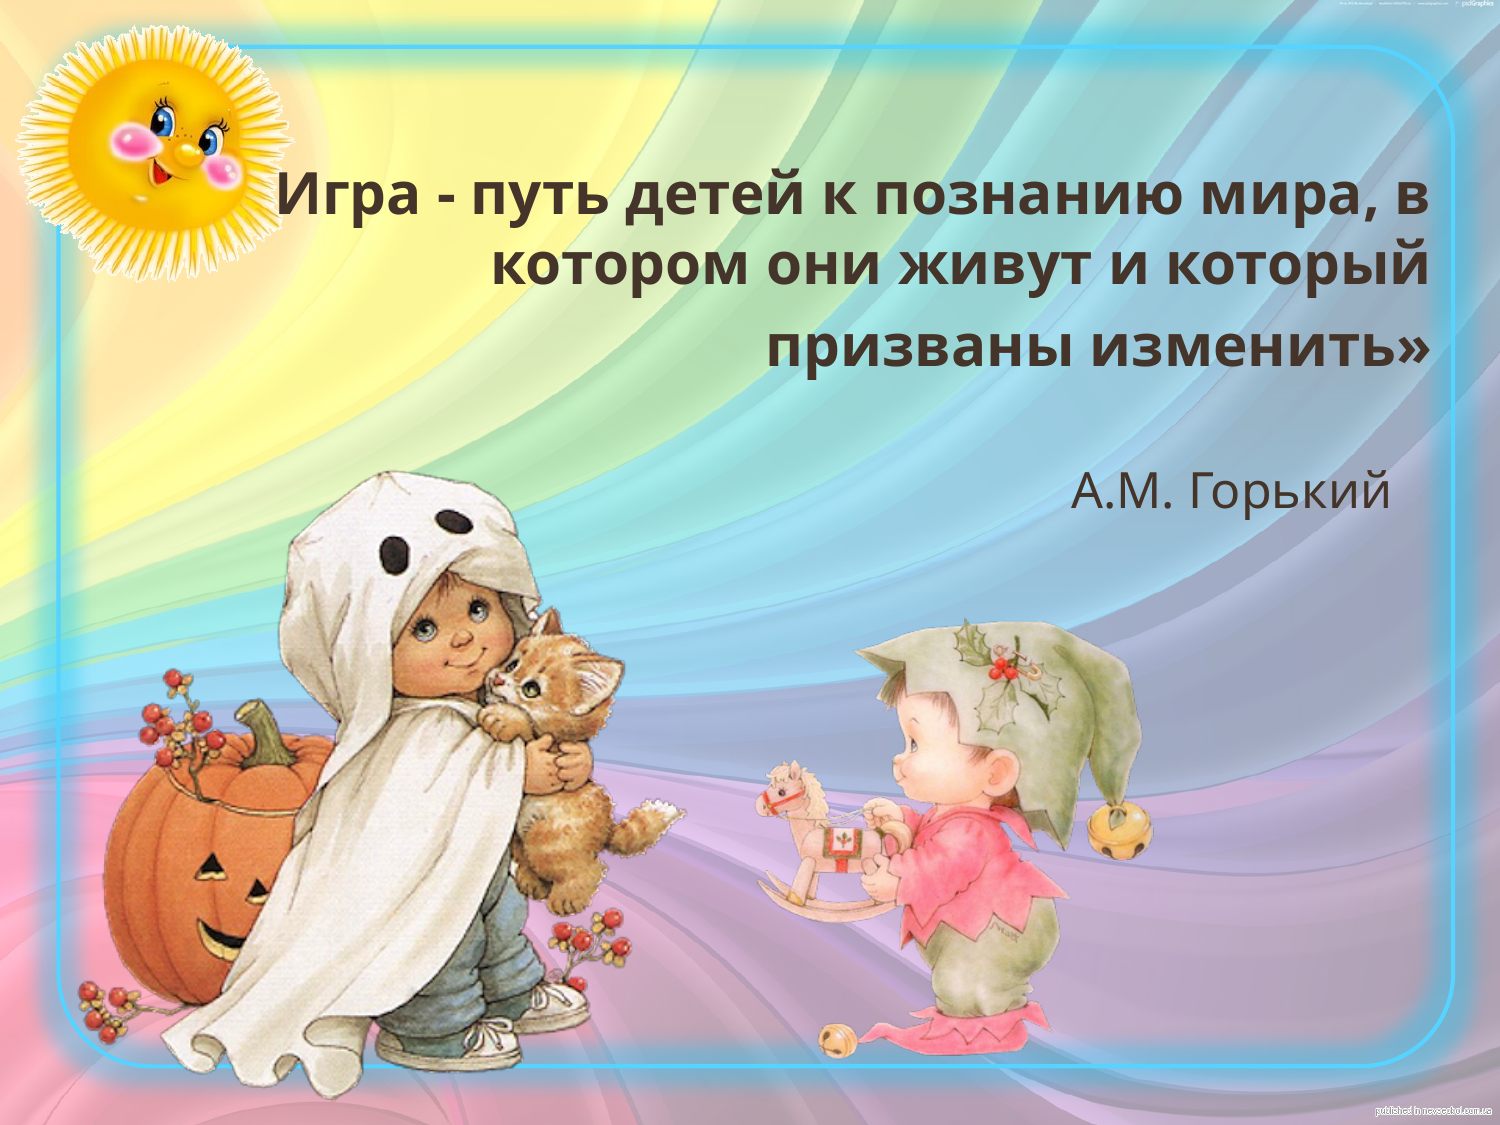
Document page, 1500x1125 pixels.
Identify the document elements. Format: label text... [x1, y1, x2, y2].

picture [749, 585, 1180, 1065]
picture [11, 11, 340, 340]
picture [52, 437, 708, 1125]
text_box Игра - путь детей к познанию мира, в котором они живут и который призваны изменить» А.М. Горький [159, 149, 1447, 526]
